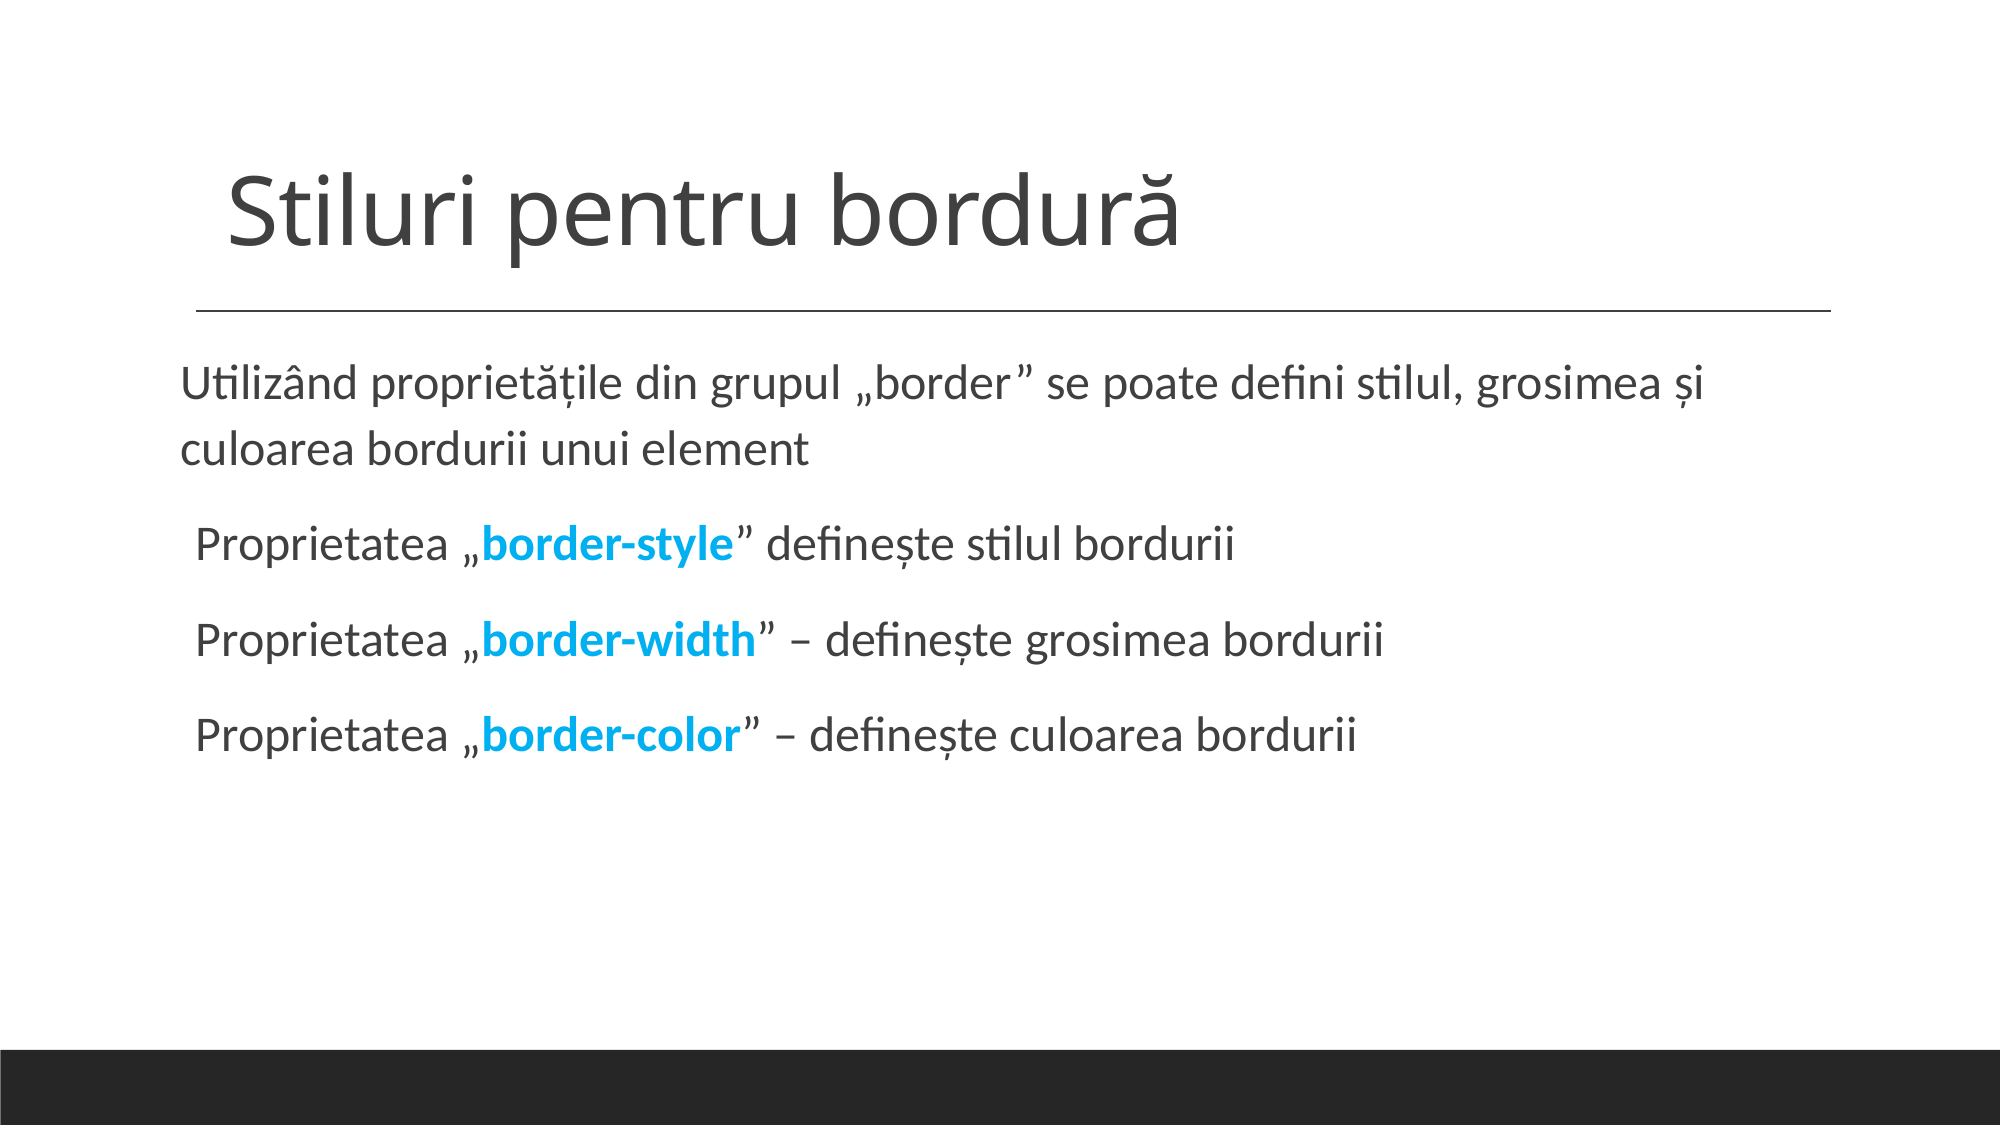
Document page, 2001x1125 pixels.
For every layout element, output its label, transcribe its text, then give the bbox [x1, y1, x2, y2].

list Utilizând proprietățile din grupul „border” se poate defini stilul, grosimea şi culoarea bordurii unui element Proprietatea „border-style” defineşte stilul bordurii Proprietatea „border-width” – defineşte grosimea bordurii Proprietatea „border-color” – defineşte culoarea bordurii [180, 336, 1833, 972]
title Stiluri pentru bordură [211, 99, 1675, 274]
